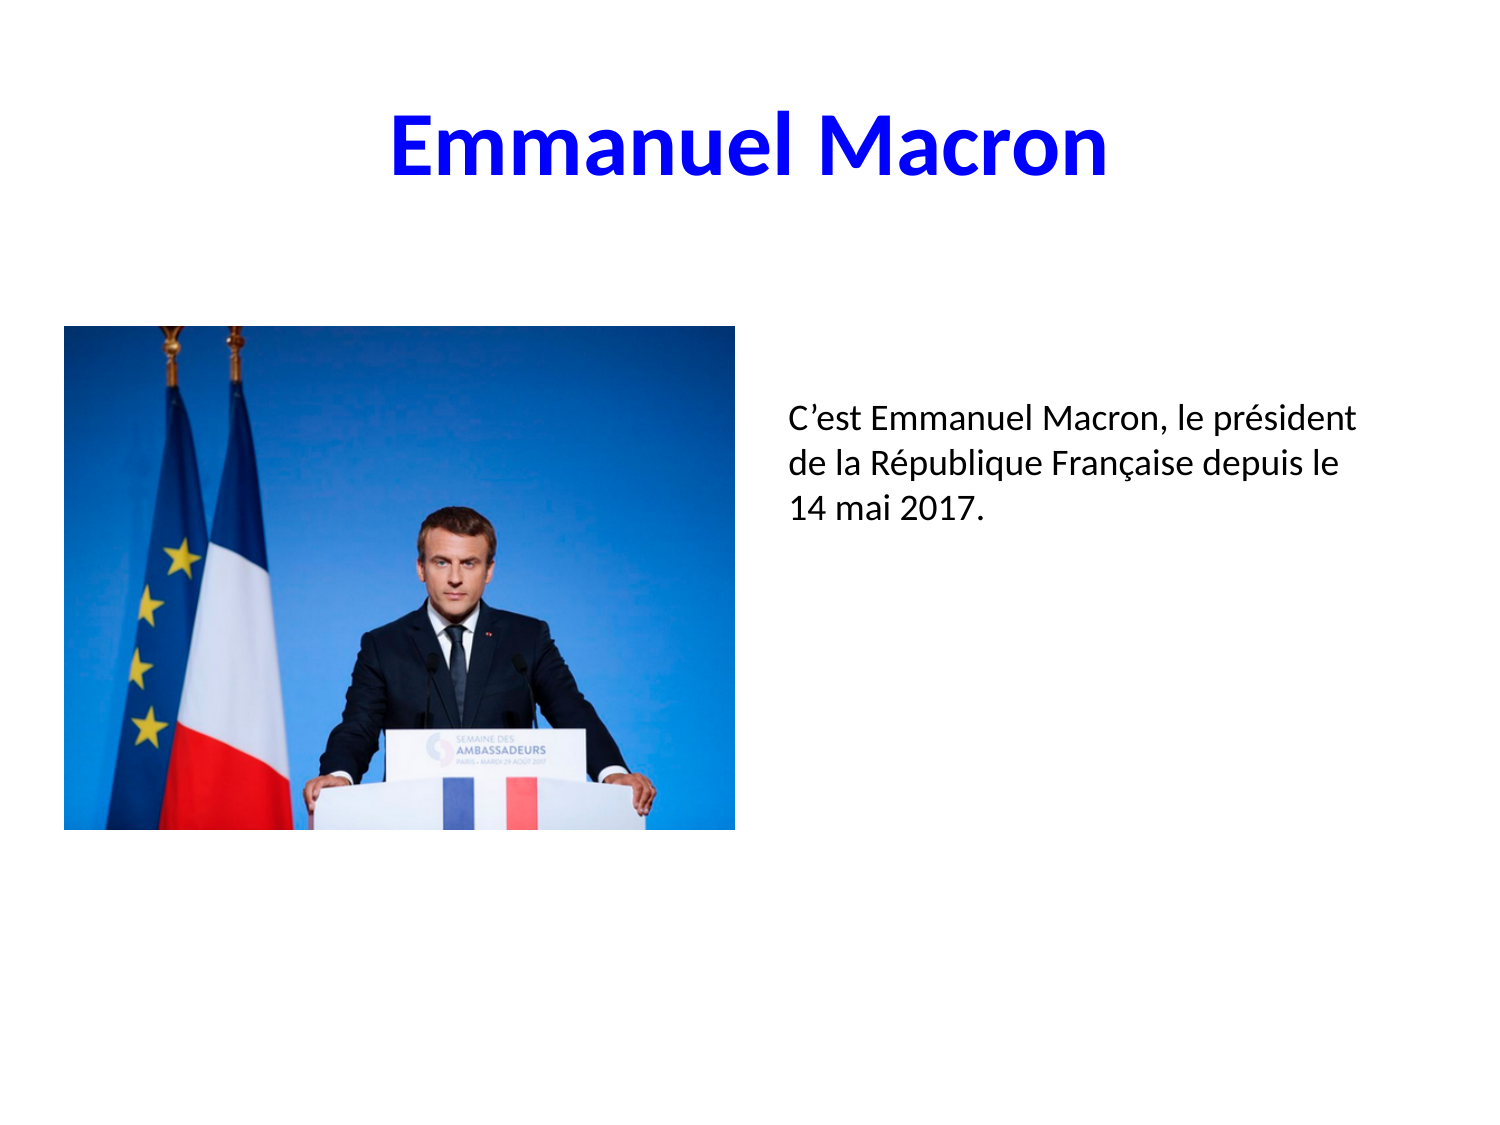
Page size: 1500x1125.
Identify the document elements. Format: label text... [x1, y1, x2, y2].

title Emmanuel Macron [74, 44, 1426, 233]
picture [64, 325, 735, 830]
text_box C’est Emmanuel Macron, le président de la République Française depuis le 14 mai 2017. [773, 385, 1388, 581]
